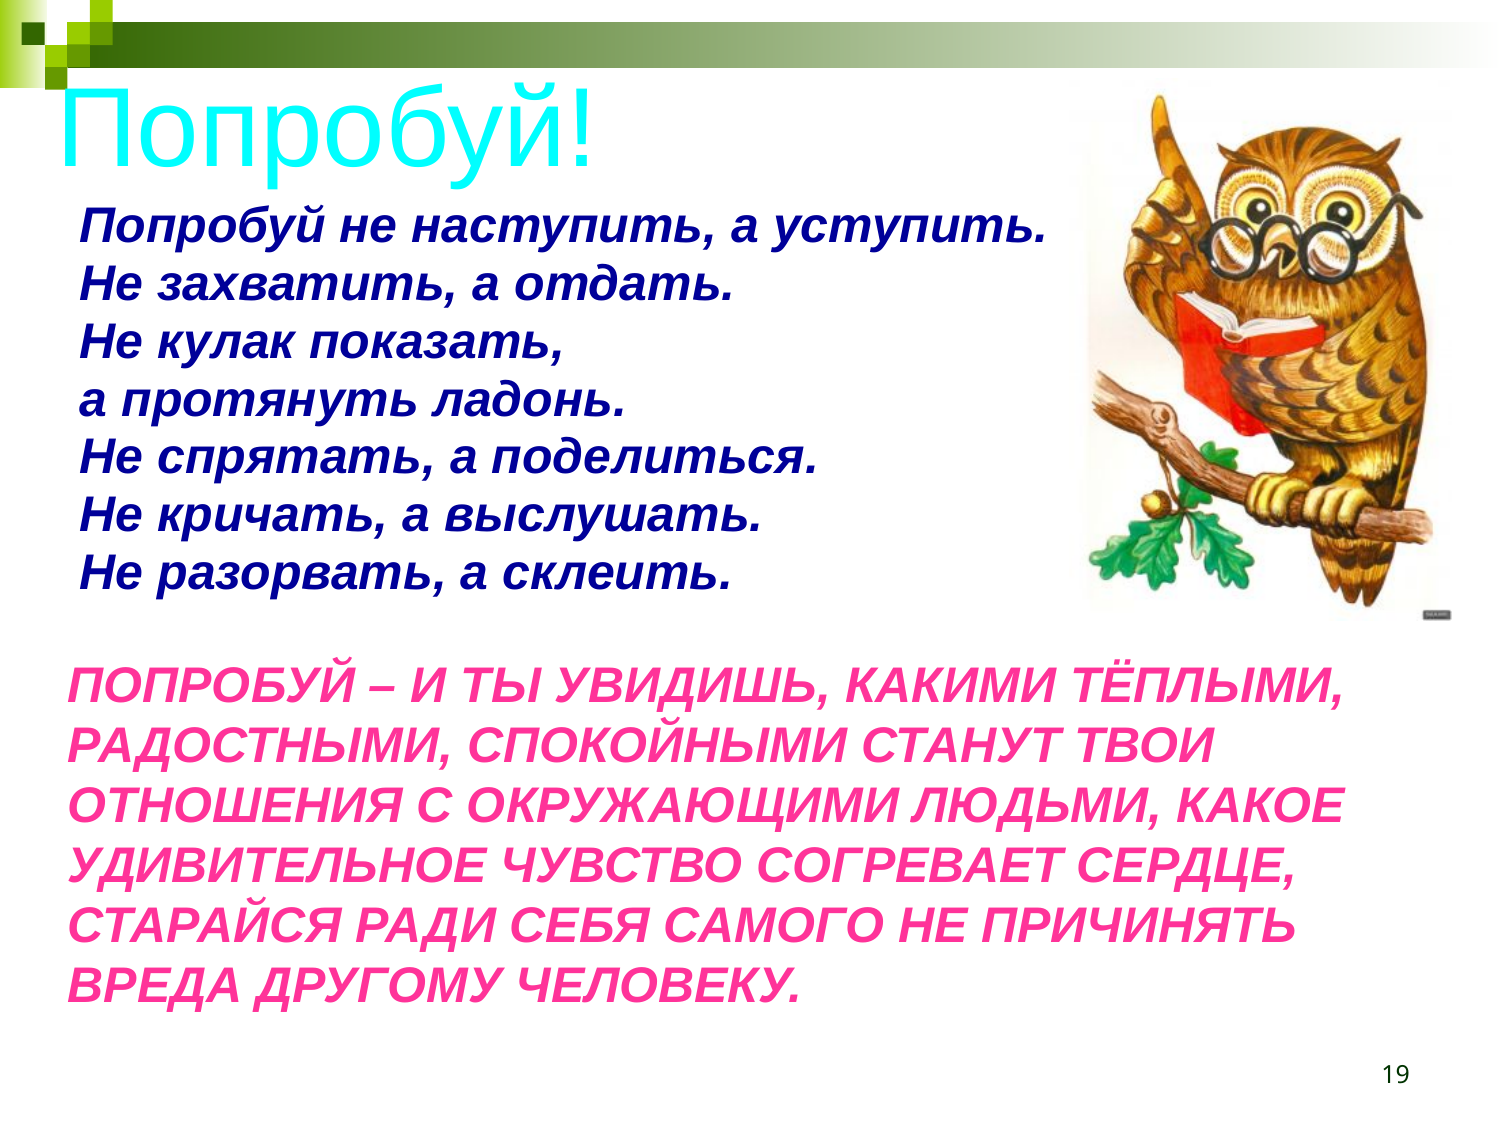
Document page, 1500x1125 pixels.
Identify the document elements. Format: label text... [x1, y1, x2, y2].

text_box ПОПРОБУЙ – И ТЫ УВИДИШЬ, КАКИМИ ТЁПЛЫМИ, РАДОСТНЫМИ, СПОКОЙНЫМИ СТАНУТ ТВОИ ОТНОШЕНИЯ С ОКРУЖАЮЩИМИ ЛЮДЬМИ, КАКОЕ УДИВИТЕЛЬНОЕ ЧУВСТВО СОГРЕВАЕТ СЕРДЦЕ, СТАРАЙСЯ РАДИ СЕБЯ САМОГО НЕ ПРИЧИНЯТЬ ВРЕДА ДРУГОМУ ЧЕЛОВЕКУ. [53, 645, 1424, 1020]
picture [1068, 77, 1452, 621]
list Попробуй не наступить, а уступить. Не захватить, а отдать. Не кулак показать, а протянуть ладонь. Не спрятать, а поделиться. Не кричать, а выслушать. Не разорвать, а склеить. [64, 196, 1063, 556]
title Попробуй! [40, 44, 1426, 233]
slide_number 19 [1074, 1024, 1426, 1101]
